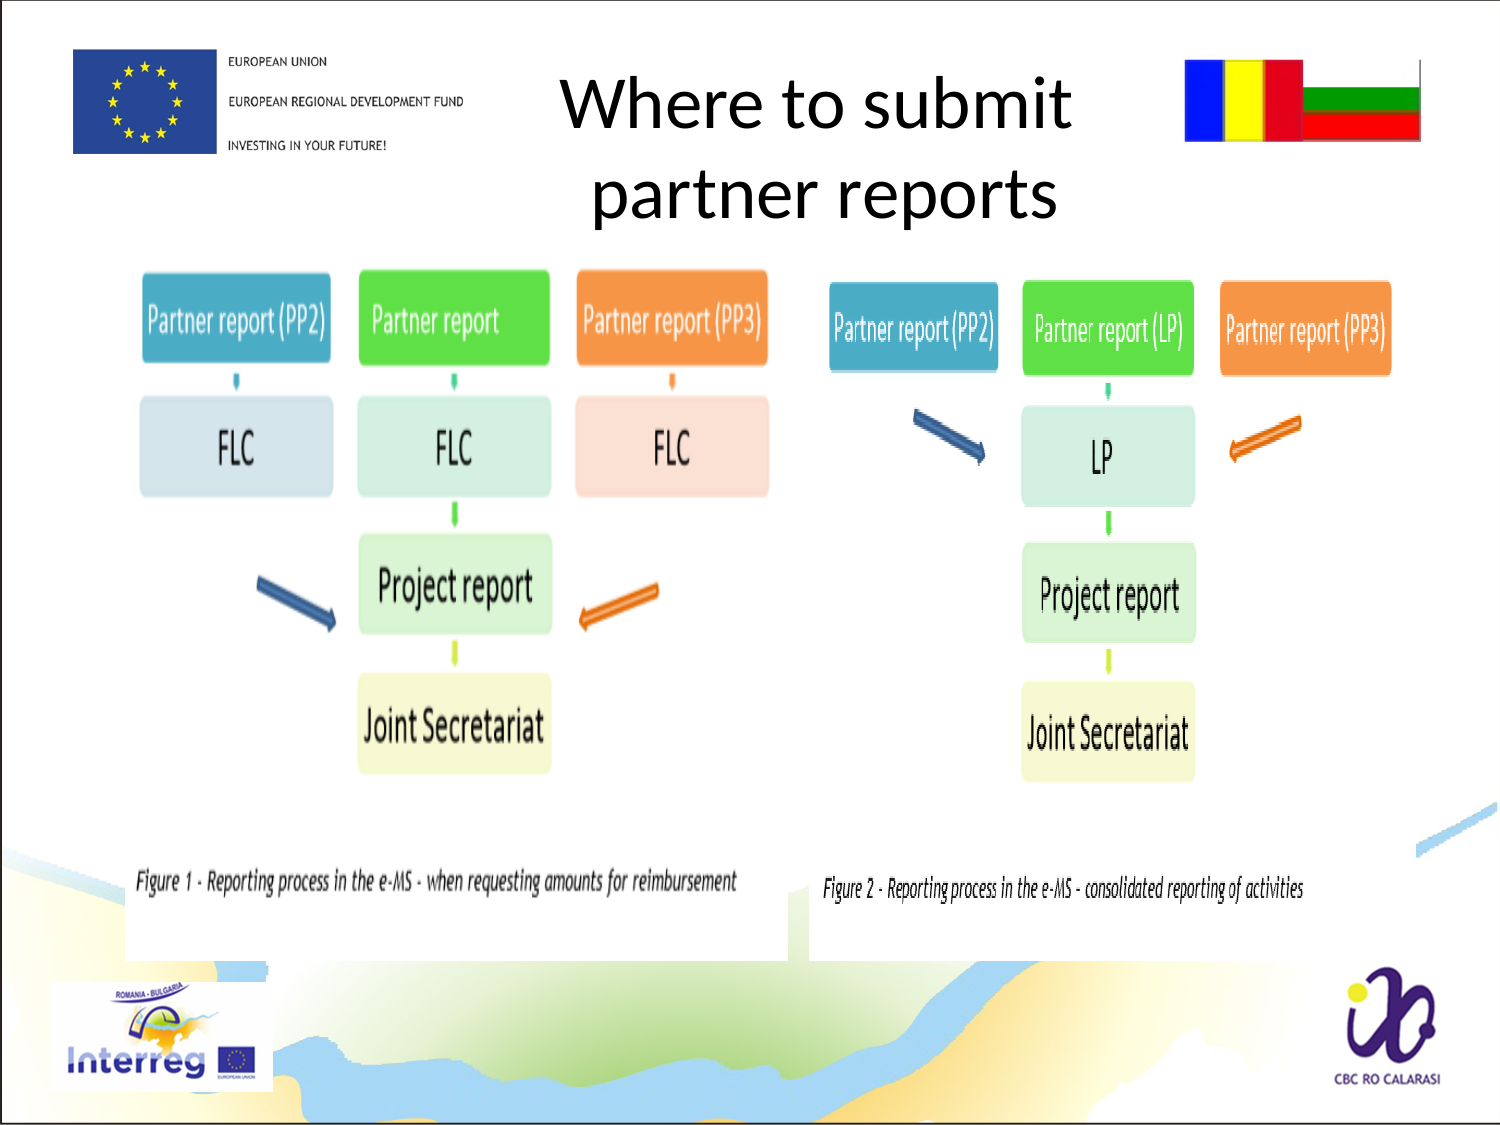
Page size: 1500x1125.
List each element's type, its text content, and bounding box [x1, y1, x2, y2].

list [124, 241, 788, 962]
title Where to submit partner reports [537, 49, 1113, 238]
picture [0, 0, 1500, 1125]
